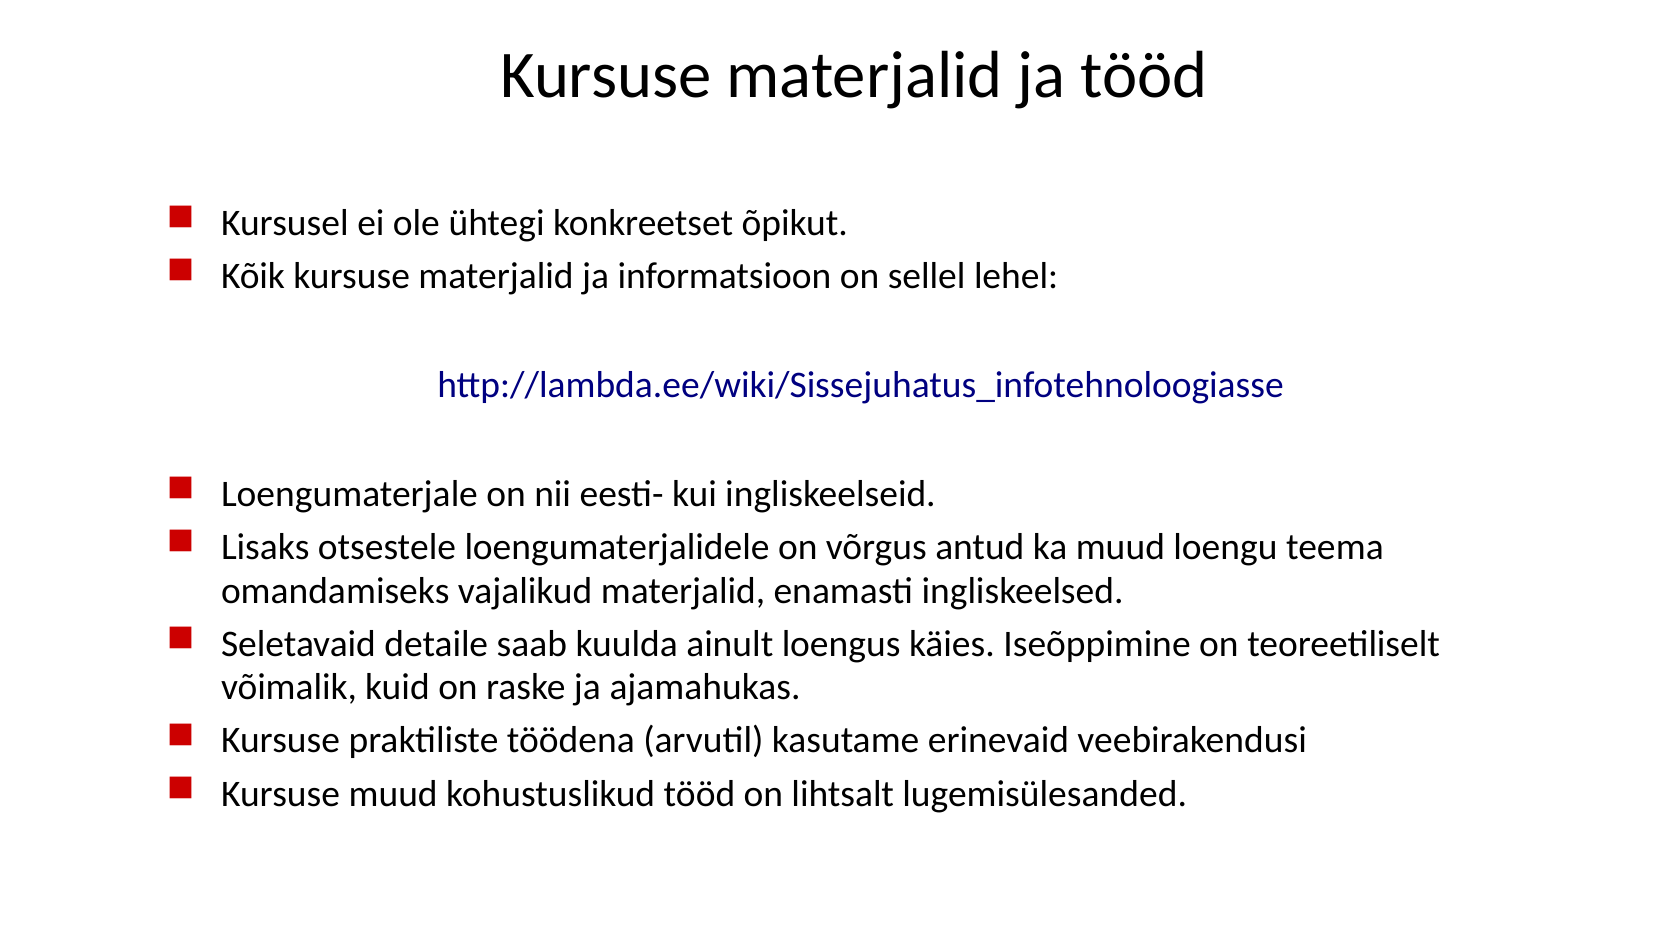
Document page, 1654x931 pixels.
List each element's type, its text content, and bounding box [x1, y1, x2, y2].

title Kursuse materjalid ja tööd [151, 0, 1557, 83]
list Kursusel ei ole ühtegi konkreetset õpikut. Kõik kursuse materjalid ja informatsioon on sellel lehel: http://lambda.ee/wiki/Sissejuhatus_infotehnoloogiasse Loengumaterjale on nii eesti- kui ingliskeelseid. Lisaks otsestele loengumaterjalidele on võrgus antud ka muud loengu teema omandamiseks vajalikud materjalid, enamasti ingliskeelsed. Seletavaid detaile saab kuulda ainult loengus käies. Iseõppimine on teoreetiliselt võimalik, kuid on raske ja ajamahukas. Kursuse praktiliste töödena (arvutil) kasutame erinevaid veebirakendusi Kursuse muud kohustuslikud tööd on lihtsalt lugemisülesanded. [151, 103, 1571, 931]
